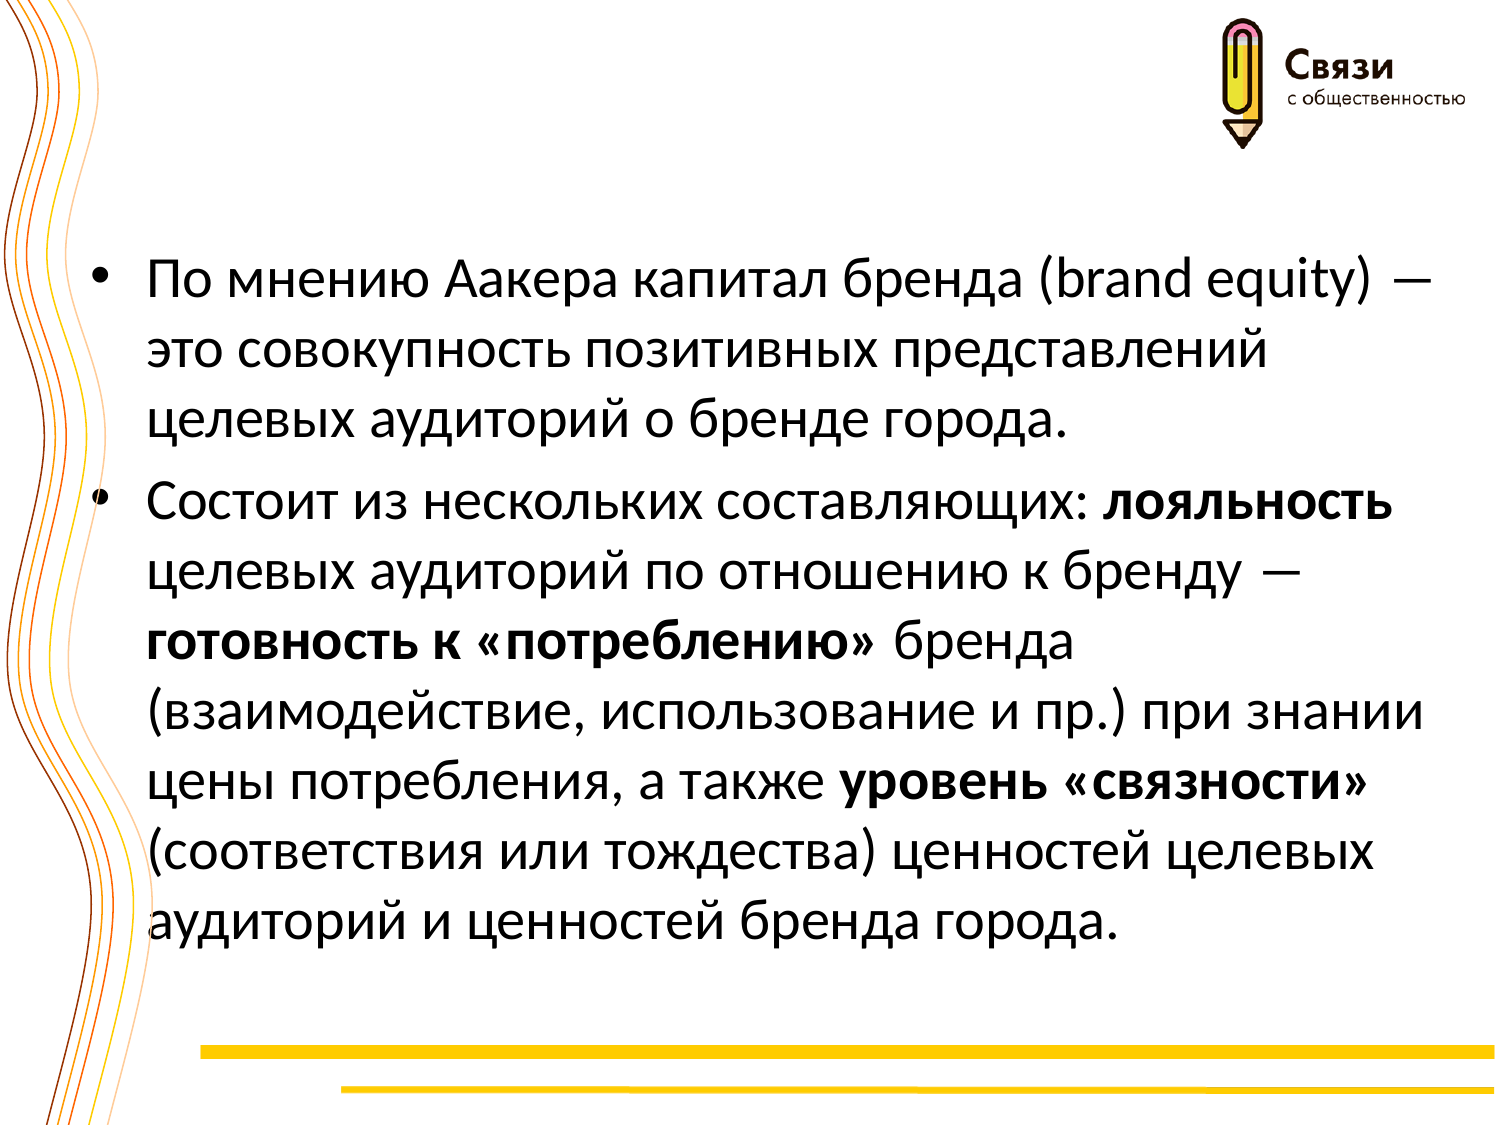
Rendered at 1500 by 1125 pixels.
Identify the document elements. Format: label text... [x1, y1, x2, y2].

picture [339, 1086, 1495, 1095]
list По мнению Аакера капитал бренда (brand equity) ― это совокупность позитивных представлений целевых аудиторий о бренде города. Состоит из нескольких составляющих: лояльность целевых аудиторий по отношению к бренду ― готовность к «потреблению» бренда (взаимодействие, использование и пр.) при знании цены потребления, а также уровень «связности» (соответствия или тождества) ценностей целевых аудиторий и ценностей бренда города. [213, 231, 1472, 1005]
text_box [4, 0, 207, 1125]
picture [199, 1045, 1495, 1059]
picture [1222, 18, 1472, 150]
